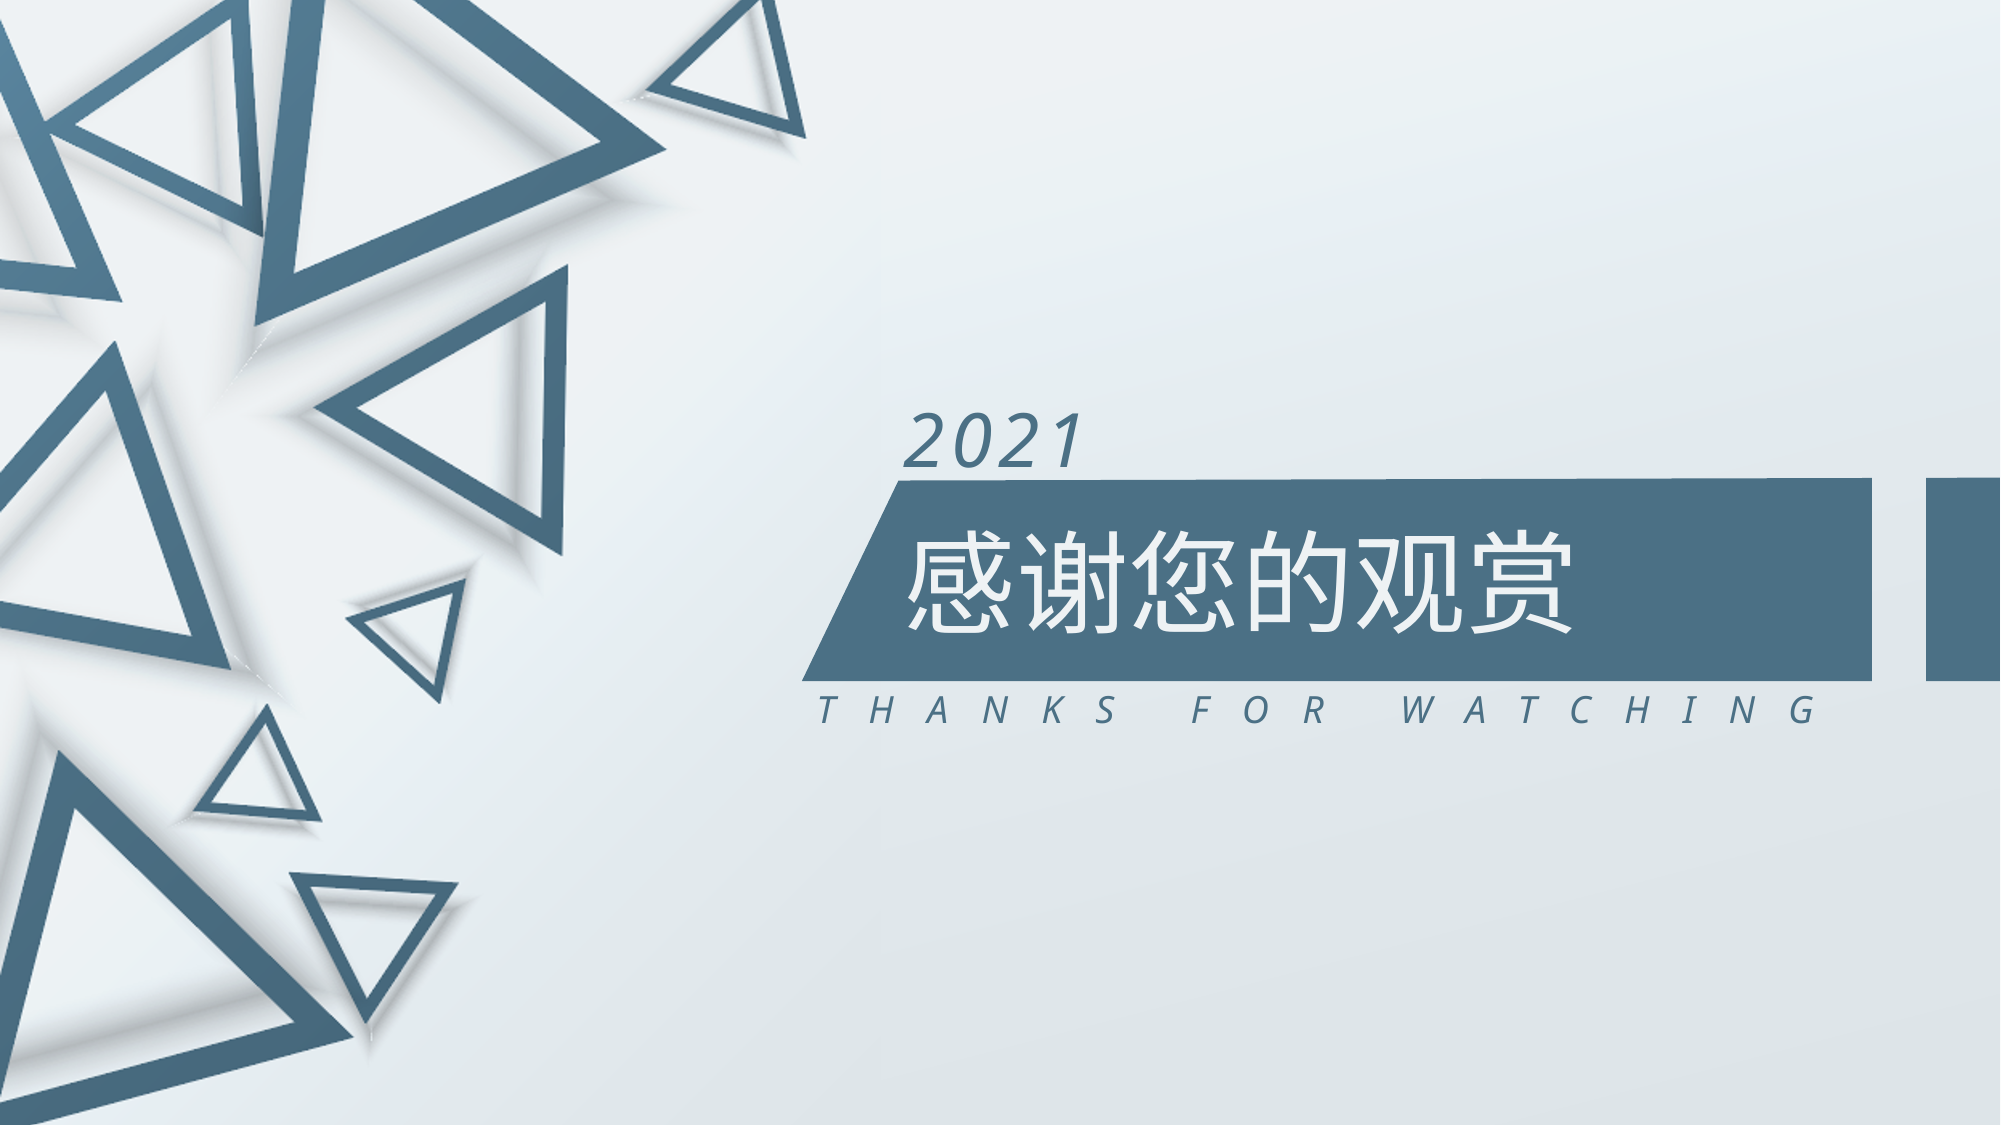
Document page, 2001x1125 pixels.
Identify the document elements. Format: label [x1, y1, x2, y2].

text_box [801, 318, 2000, 954]
picture [0, 0, 2001, 1125]
